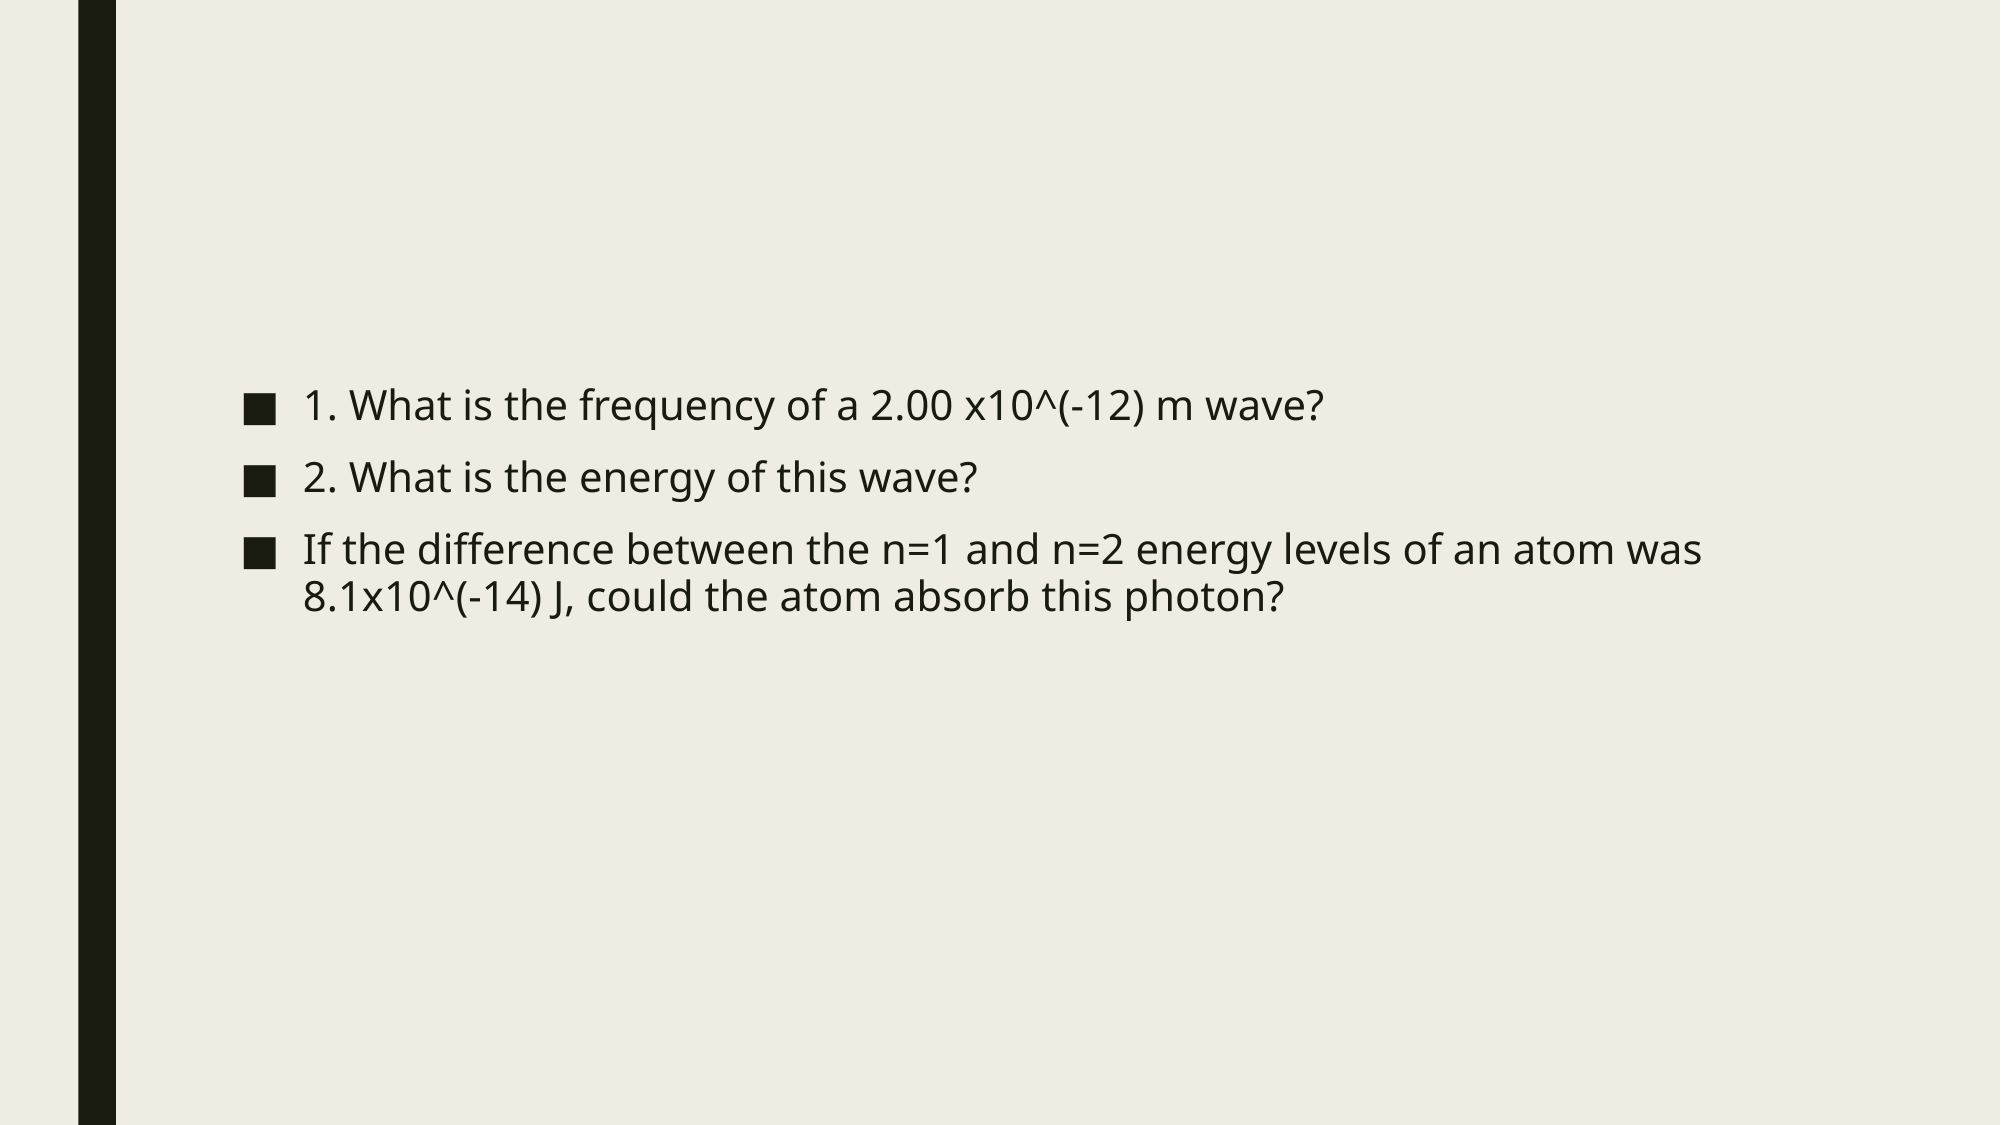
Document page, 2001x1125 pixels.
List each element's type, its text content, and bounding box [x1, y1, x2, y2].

list 1. What is the frequency of a 2.00 x10^(-12) m wave? 2. What is the energy of this wave? If the difference between the n=1 and n=2 energy levels of an atom was 8.1x10^(-14) J, could the atom absorb this photon? [225, 375, 1800, 963]
